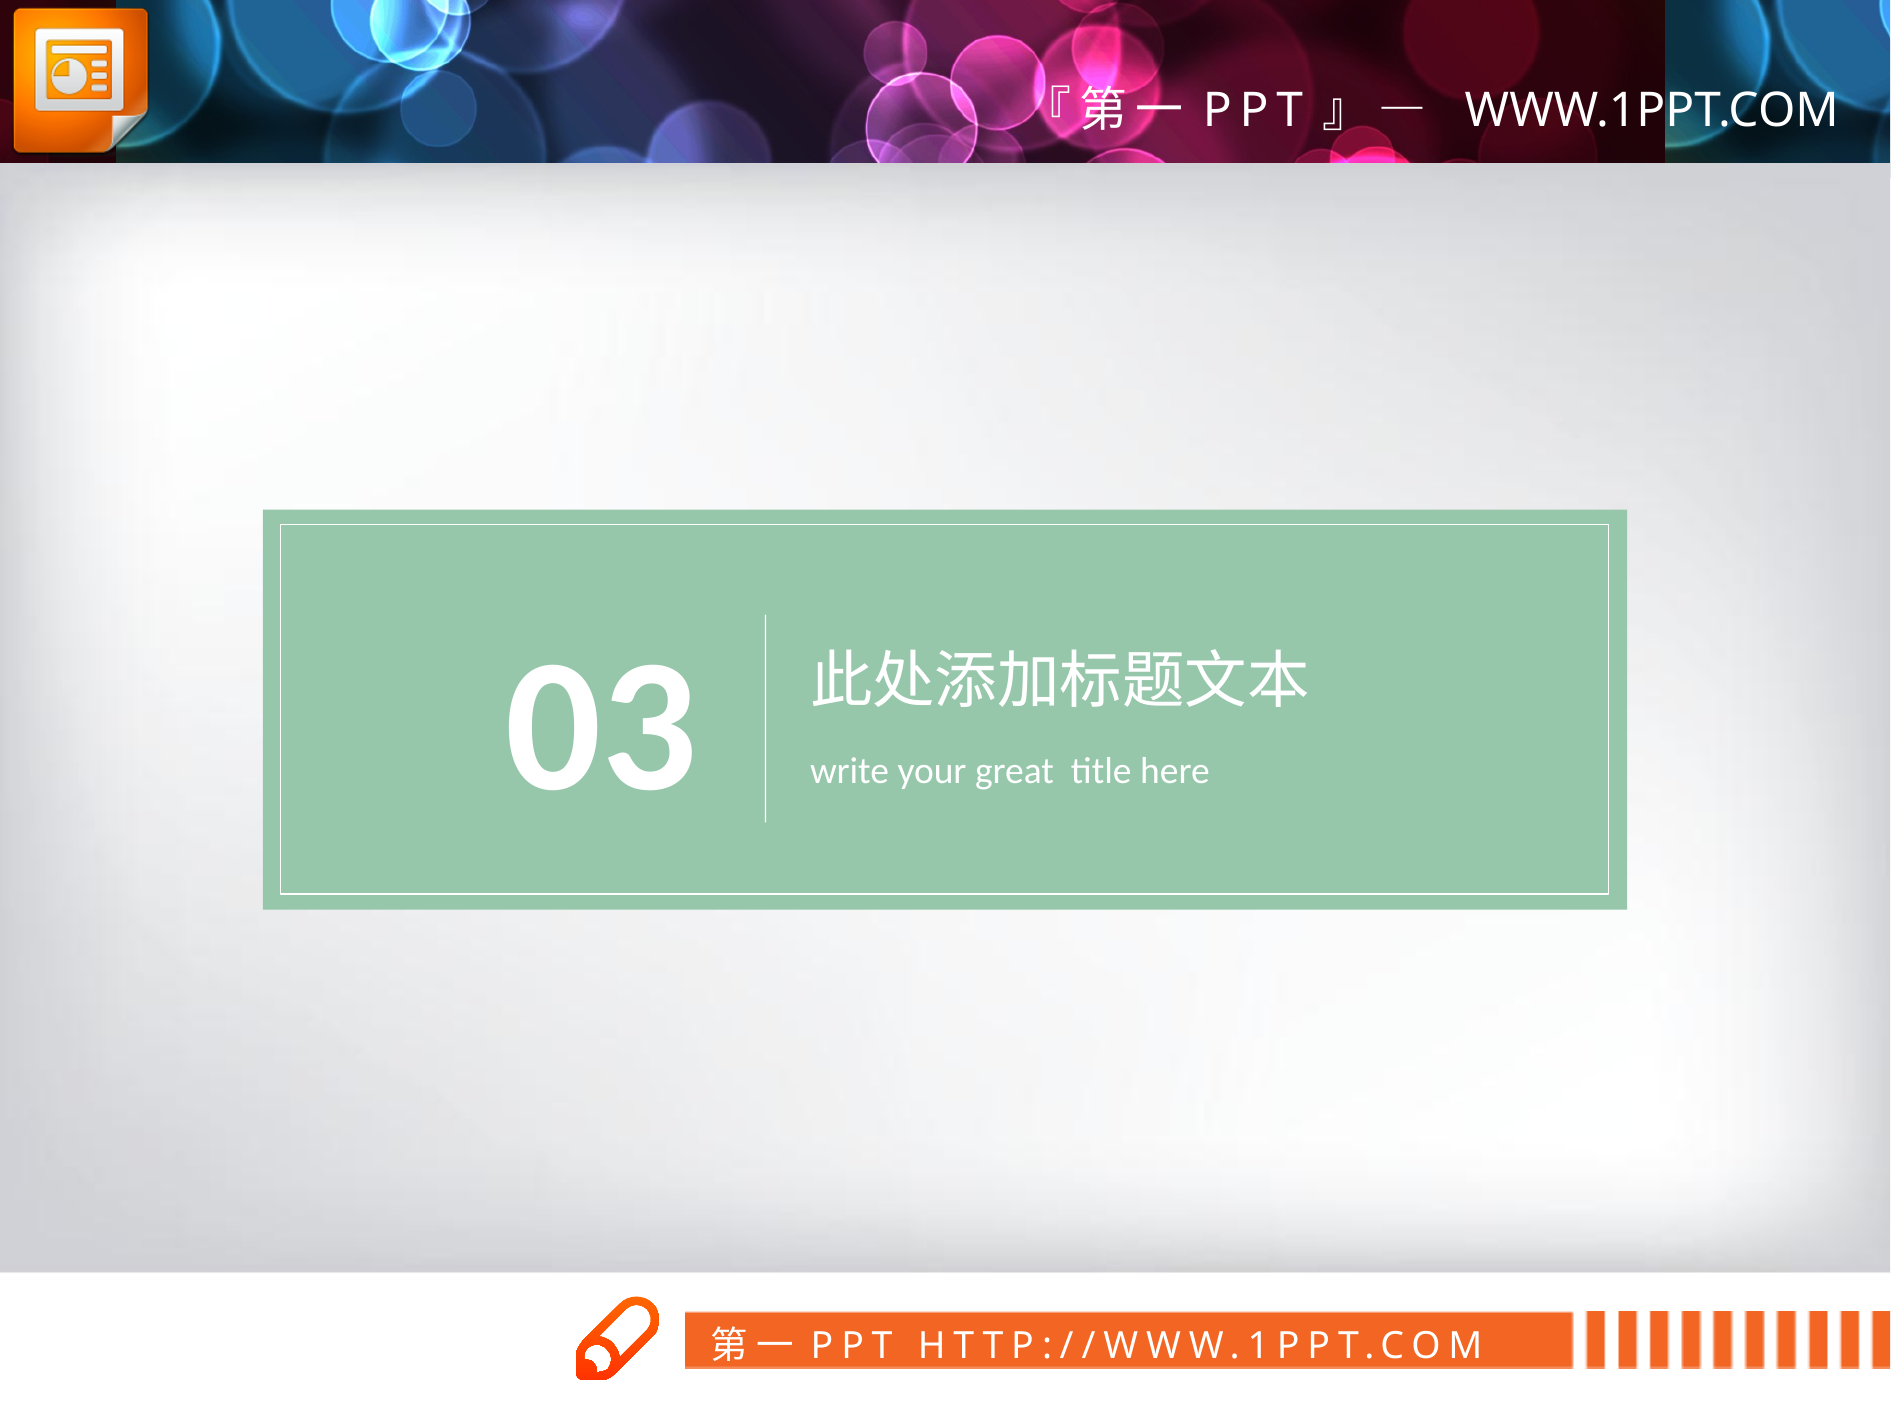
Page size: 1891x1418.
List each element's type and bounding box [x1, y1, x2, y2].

picture [685, 1311, 1891, 1369]
picture [0, 0, 1891, 1275]
text_box [262, 509, 1628, 910]
